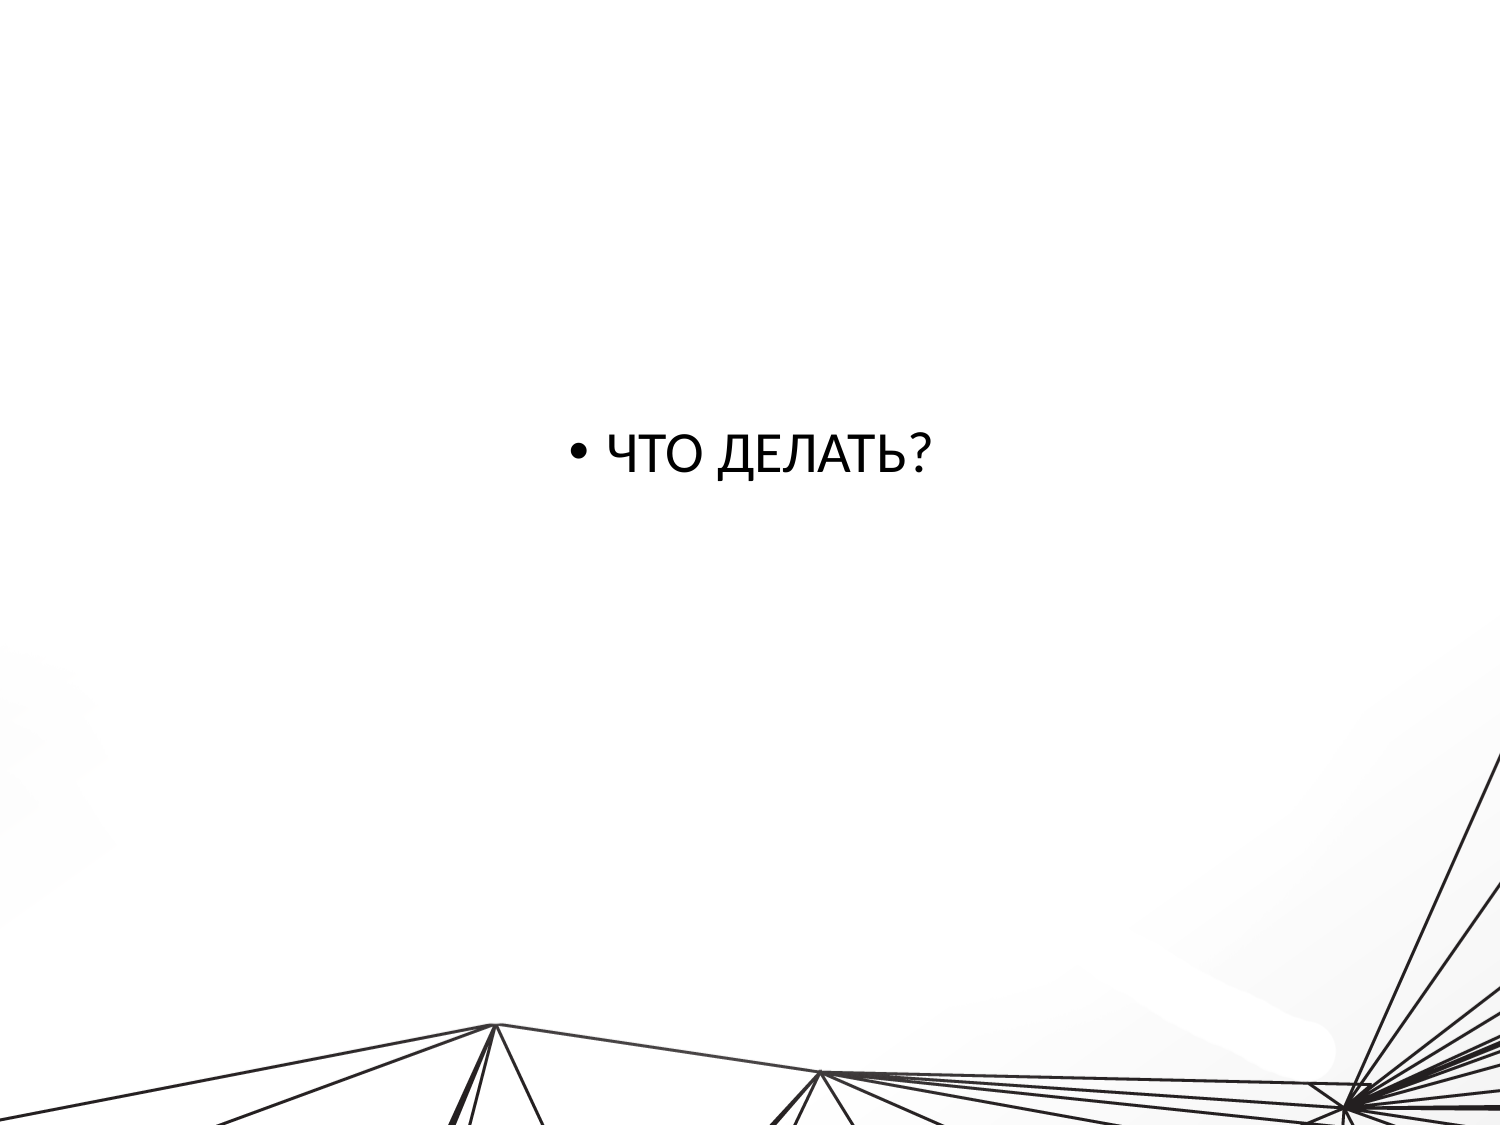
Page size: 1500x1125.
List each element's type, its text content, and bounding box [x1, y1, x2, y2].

list ЧТО ДЕЛАТЬ? [105, 240, 1398, 1014]
picture [0, 0, 1500, 1125]
